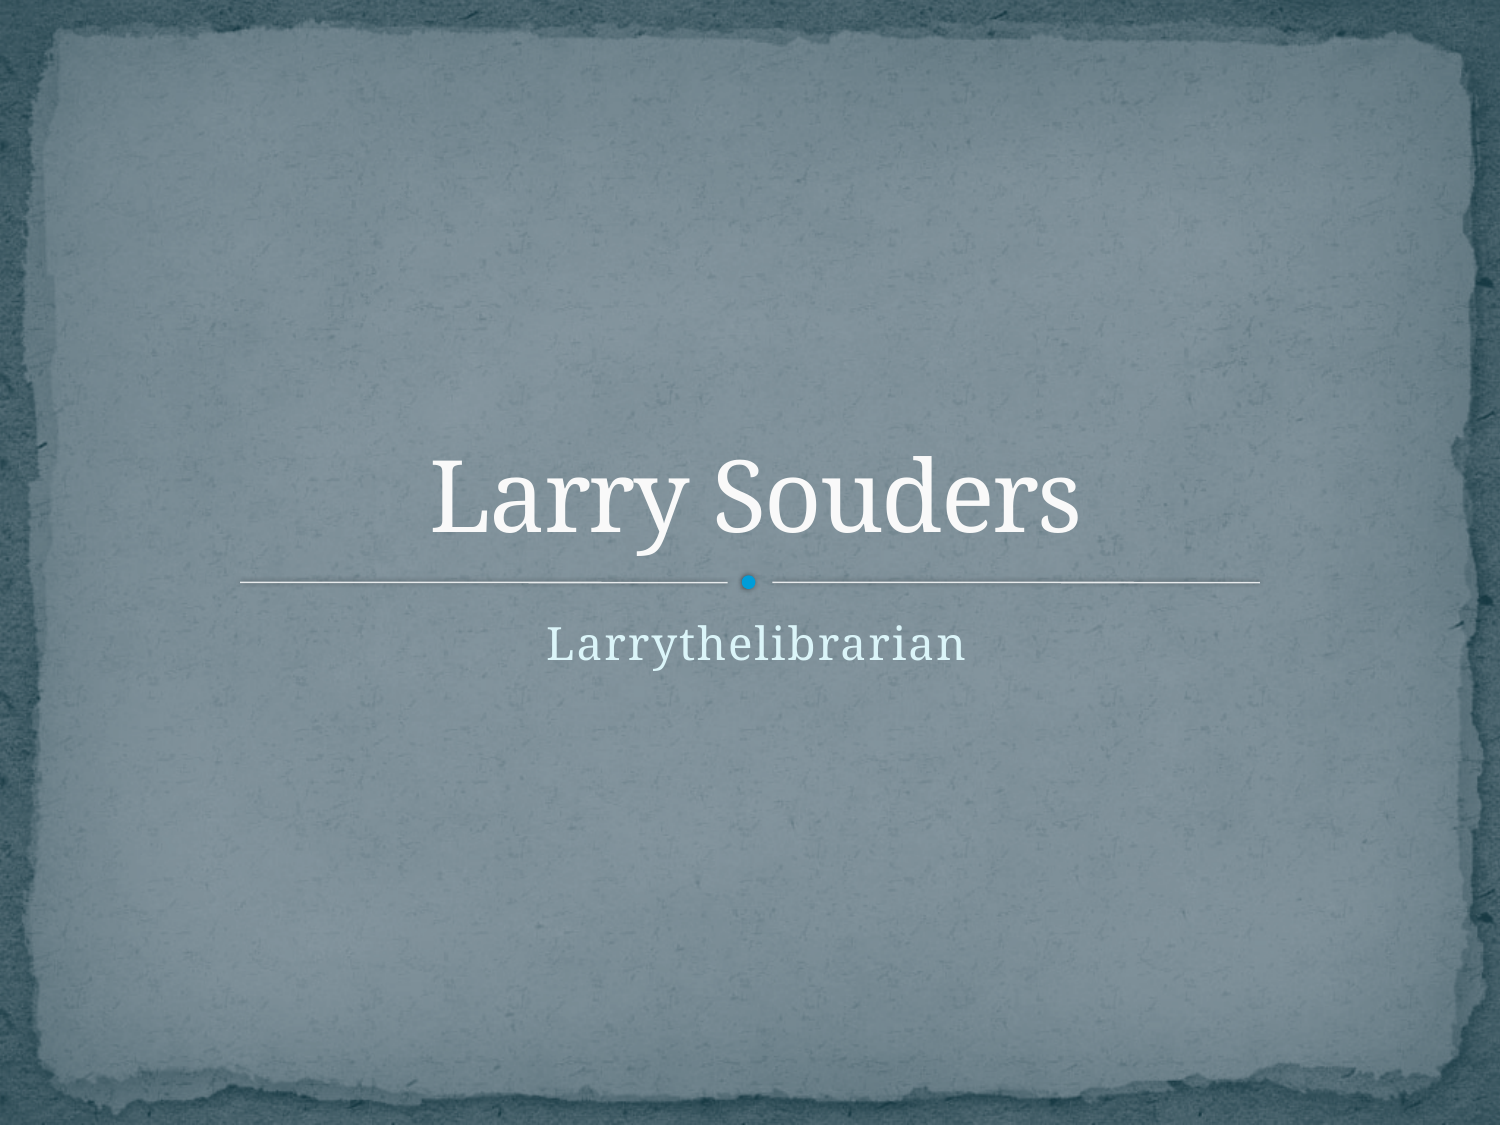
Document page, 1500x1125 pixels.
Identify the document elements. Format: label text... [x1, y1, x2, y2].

title Larry Souders [74, 235, 1438, 561]
subtitle Larrythelibrarian [75, 606, 1438, 795]
